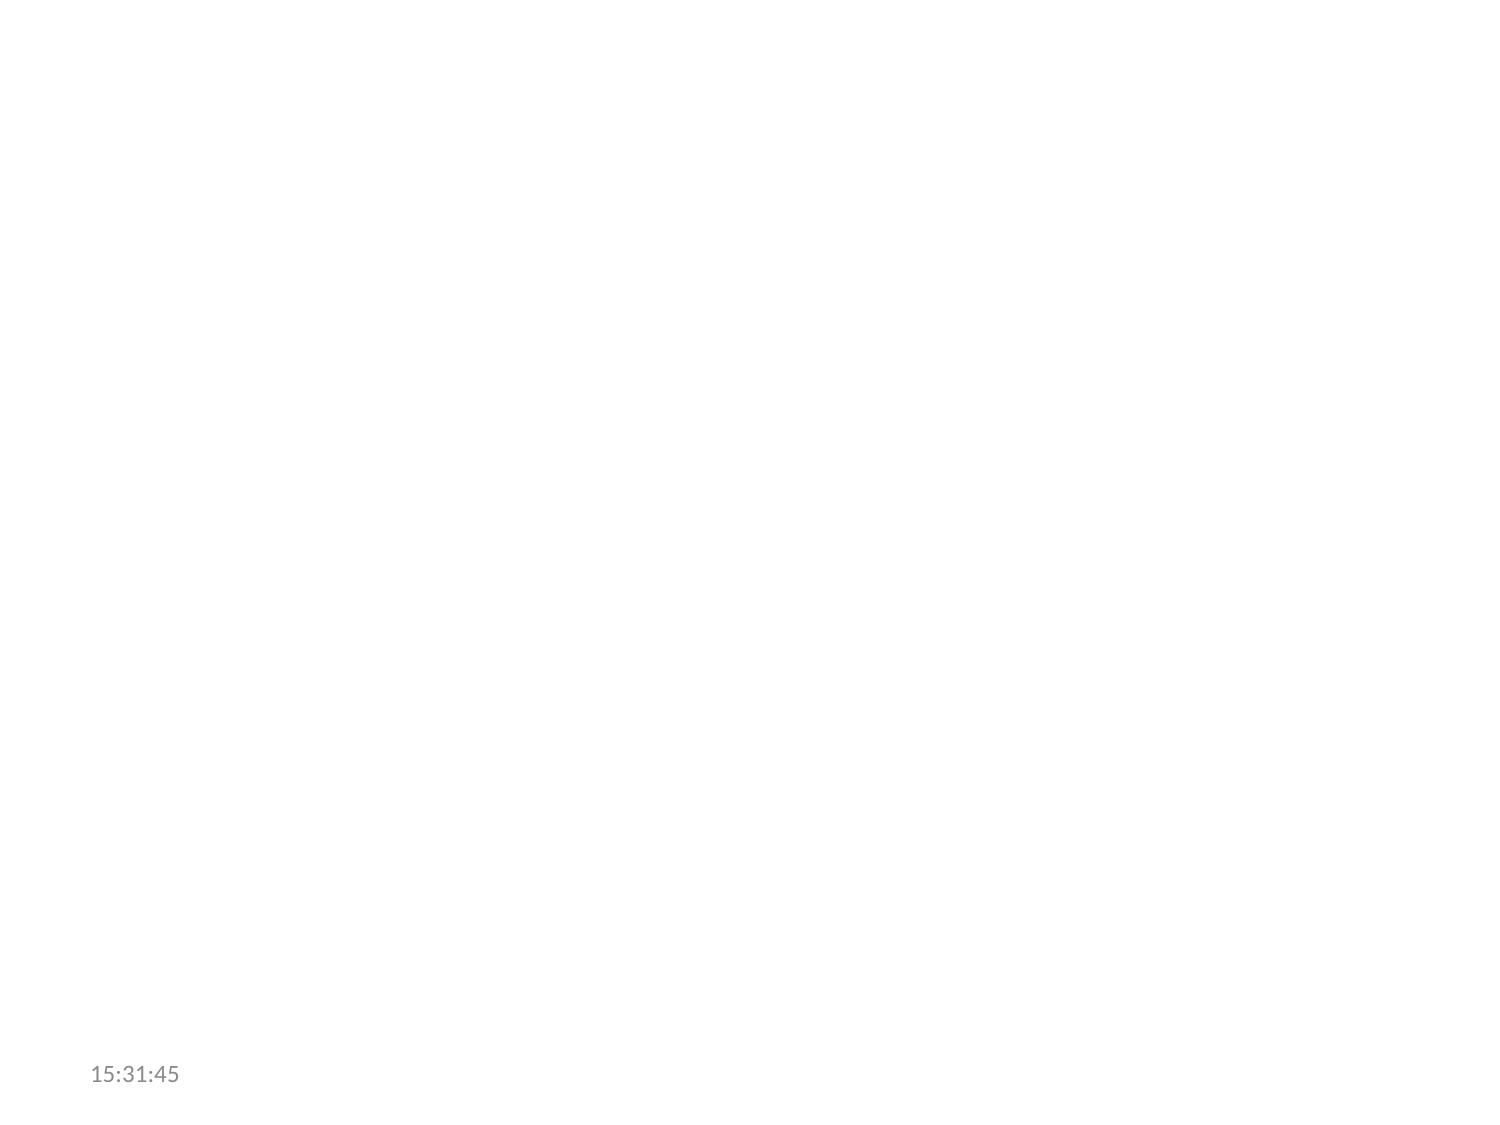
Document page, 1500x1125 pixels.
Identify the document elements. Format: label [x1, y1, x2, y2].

slide_number [75, 1042, 425, 1103]
